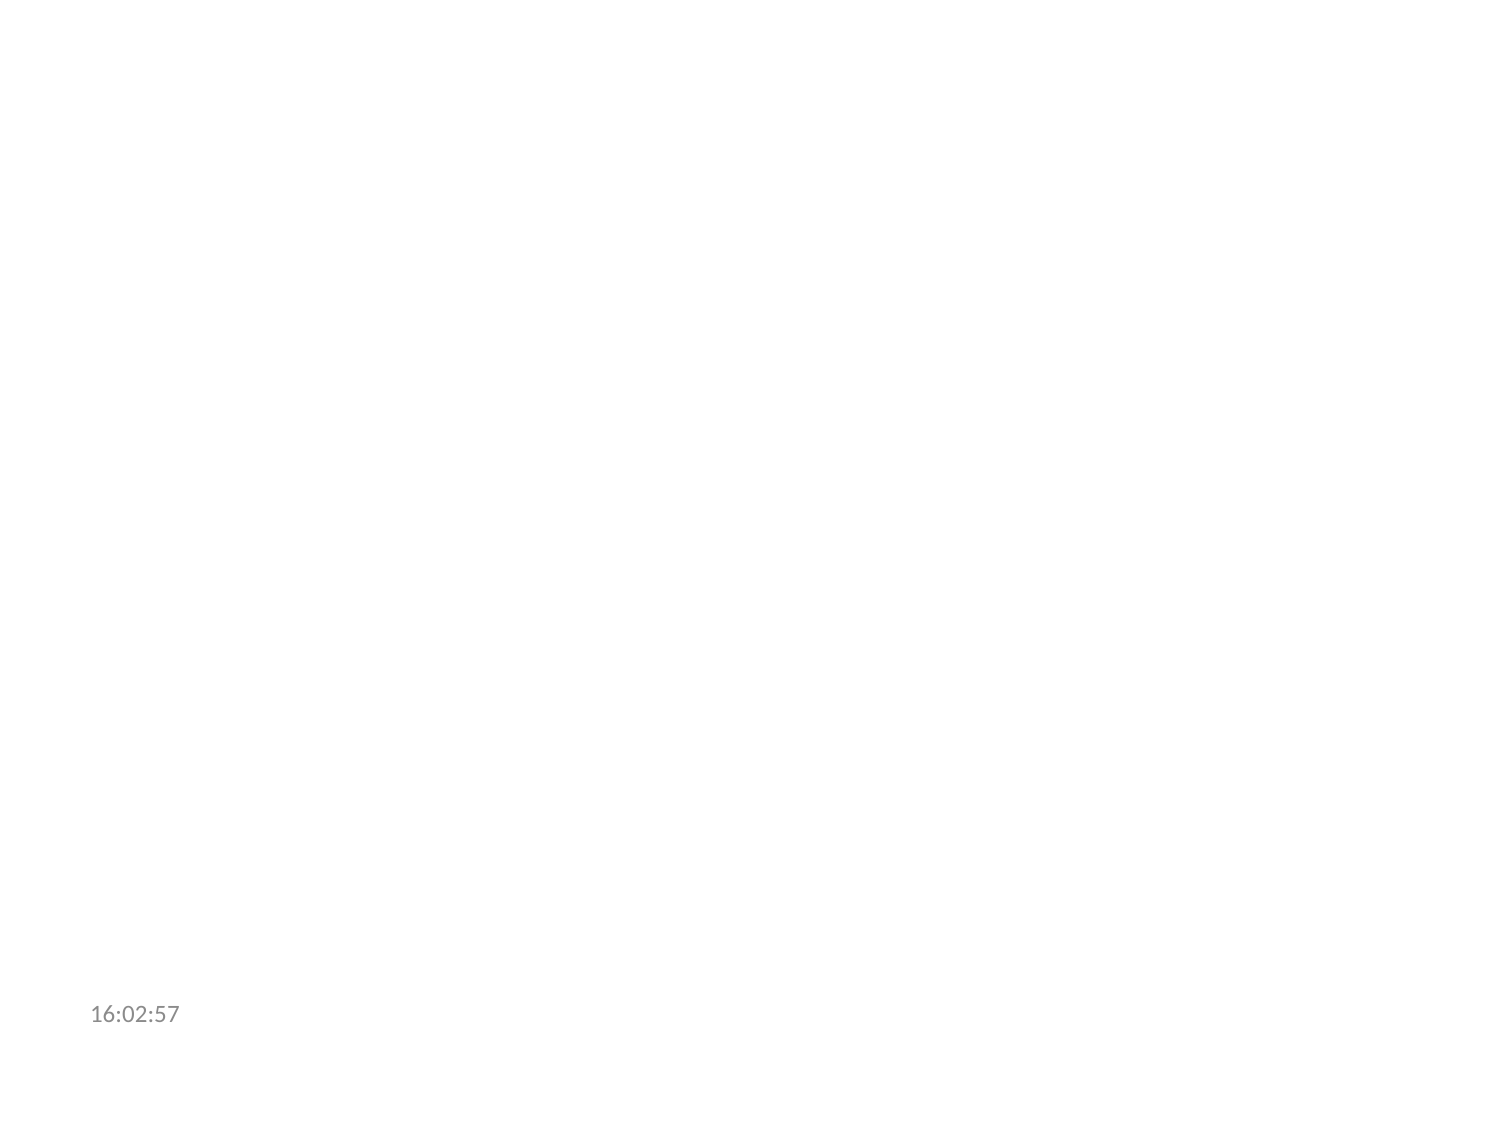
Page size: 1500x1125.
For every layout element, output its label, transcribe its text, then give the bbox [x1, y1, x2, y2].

text_box 15:35:09 [75, 982, 425, 1043]
